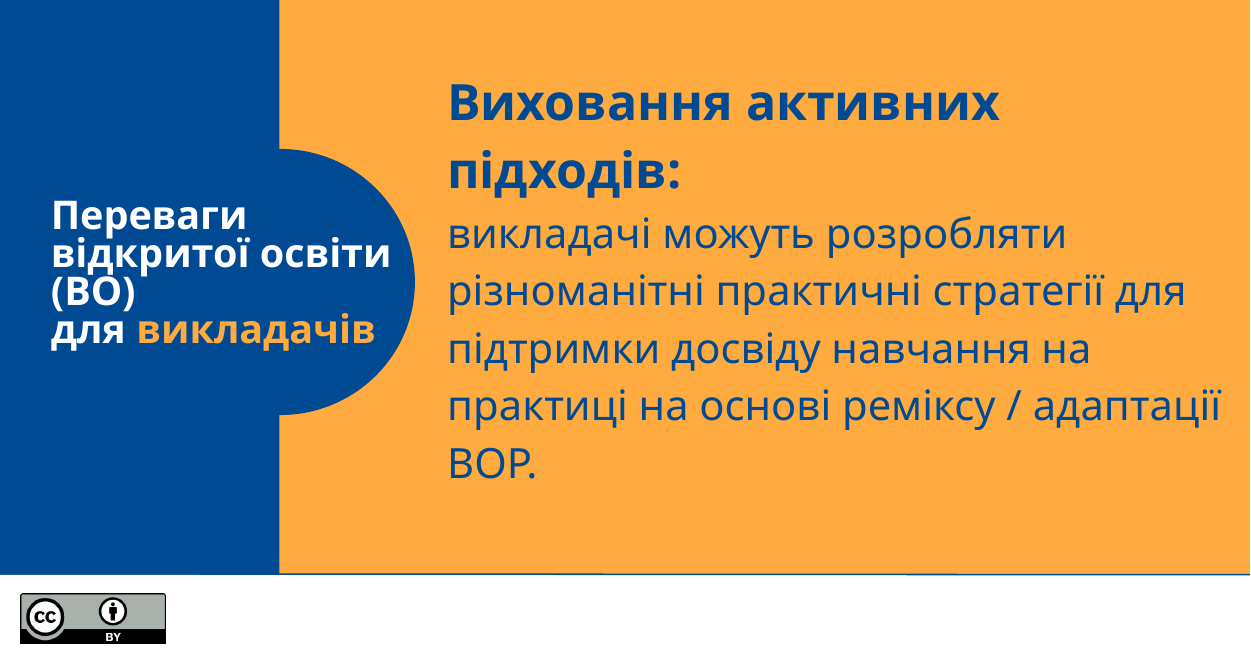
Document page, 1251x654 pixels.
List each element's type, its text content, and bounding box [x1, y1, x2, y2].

text_box Переваги відкритої освіти (BO) для викладачів [35, 184, 432, 367]
text_box [176, 367, 384, 416]
text_box Виховання активних підходів: викладачі можуть розробляти різноманітні практичні стратегії для підтримки досвіду навчання на практиці на основі реміксу / адаптації BOP. [432, 46, 1243, 502]
text_box [189, 148, 372, 184]
picture [20, 592, 166, 645]
text_box [0, 582, 1250, 654]
text_box [0, 0, 280, 573]
